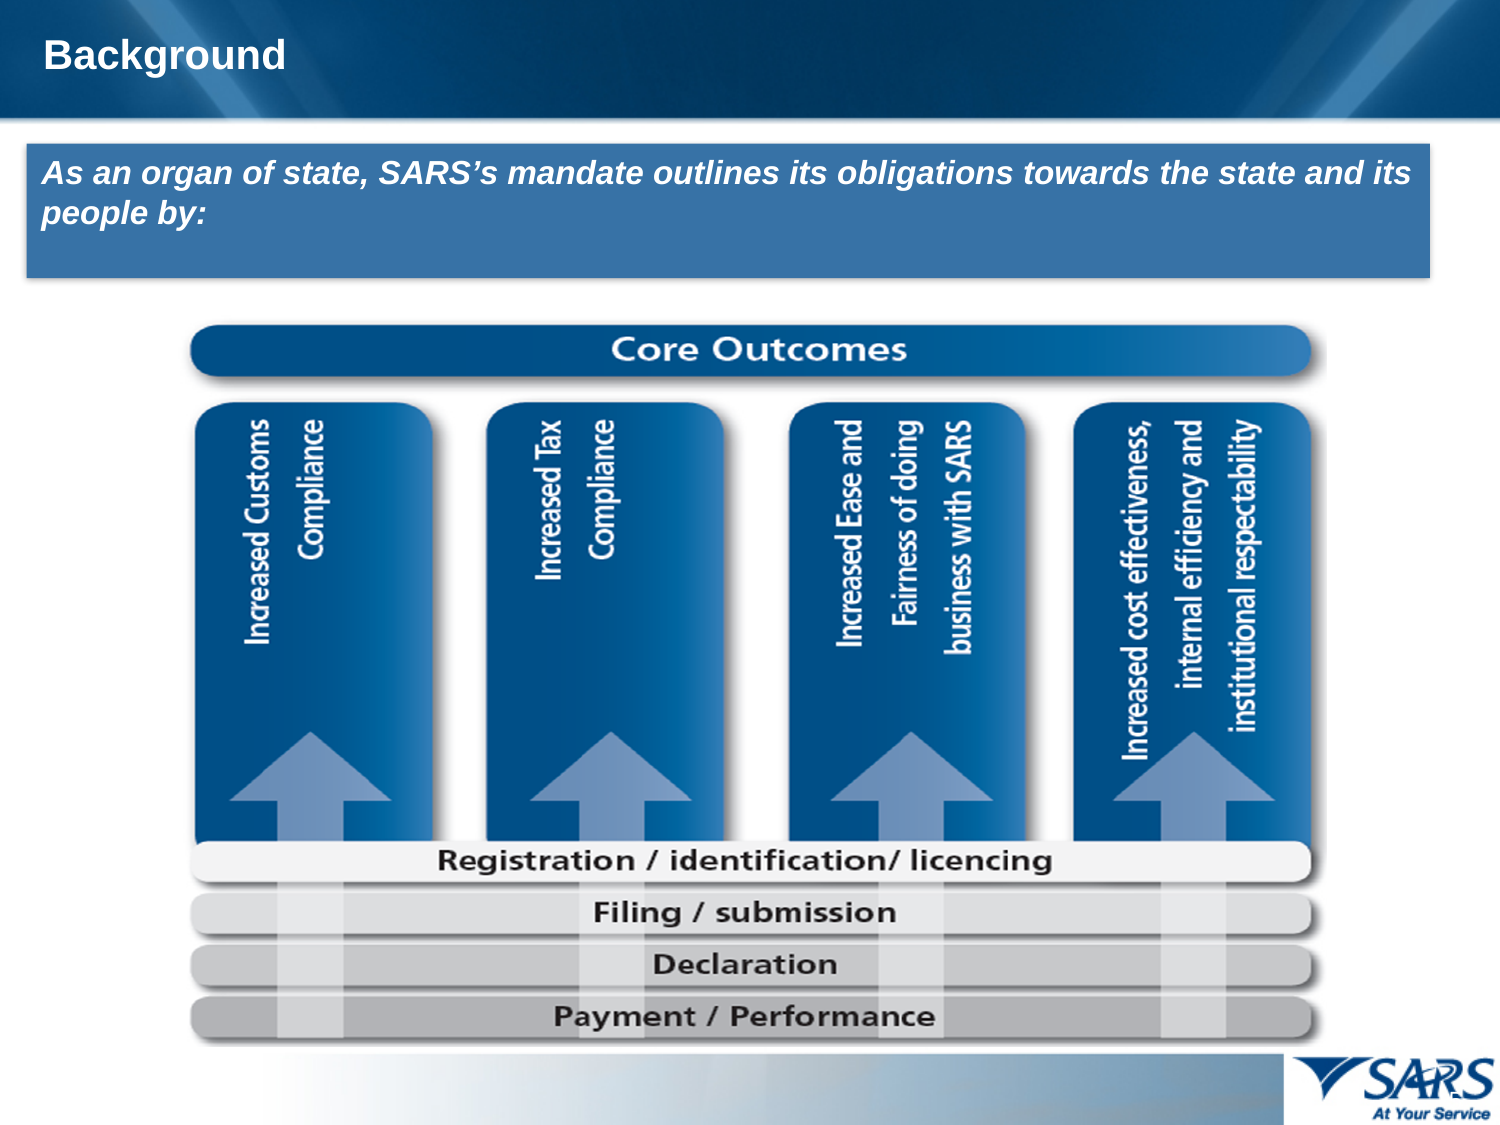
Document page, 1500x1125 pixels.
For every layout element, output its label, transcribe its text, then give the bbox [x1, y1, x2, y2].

text_box As an organ of state, SARS’s mandate outlines its obligations towards the state and its people by: [26, 143, 1430, 279]
slide_number 5 [1320, 1084, 1463, 1115]
picture [0, 0, 1500, 1125]
title Background [19, 35, 1463, 79]
